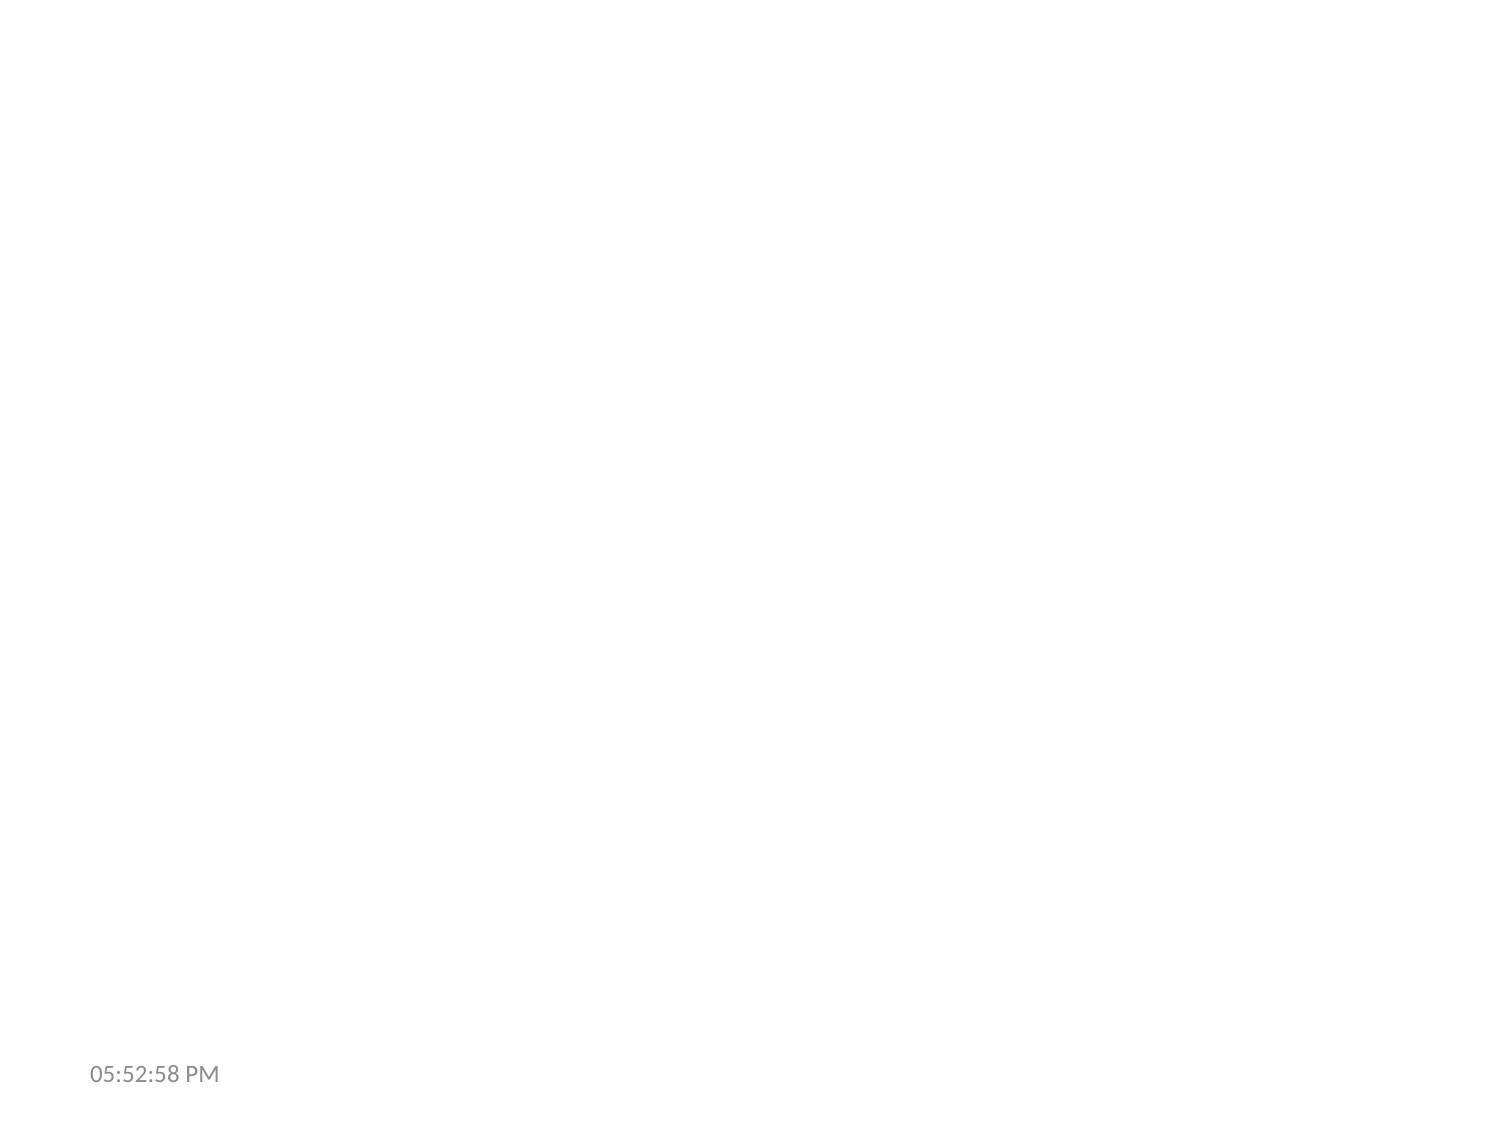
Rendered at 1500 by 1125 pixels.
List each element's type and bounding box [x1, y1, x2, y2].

slide_number [75, 1042, 425, 1103]
